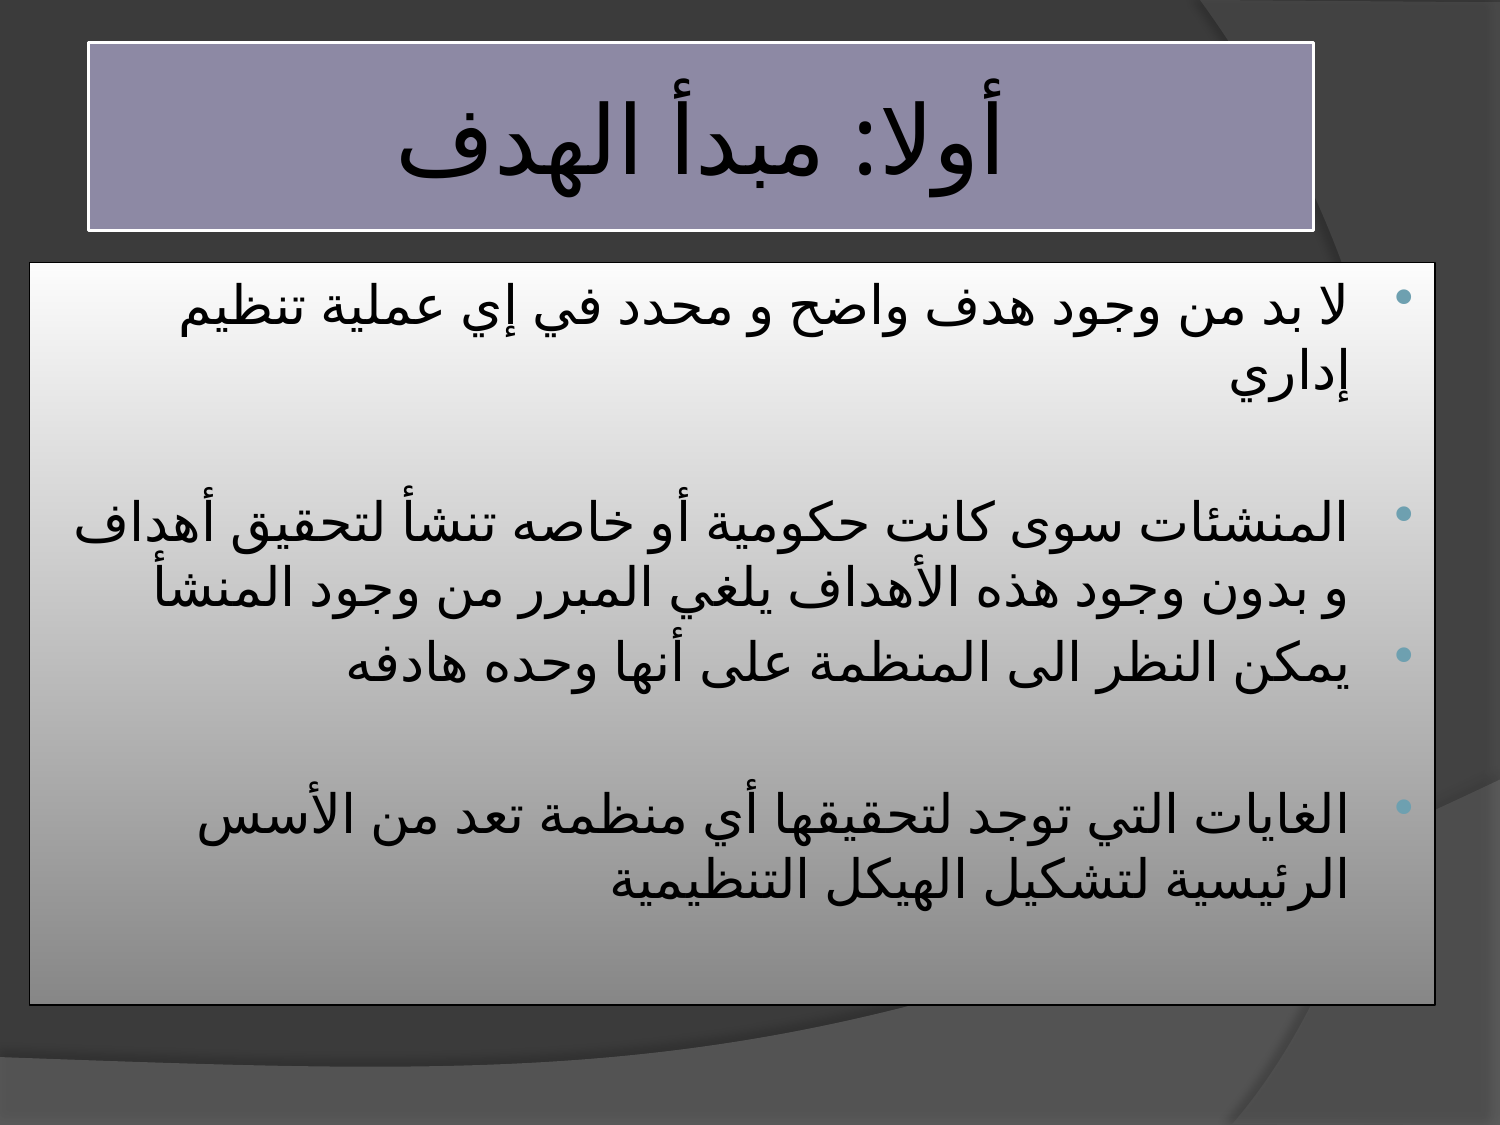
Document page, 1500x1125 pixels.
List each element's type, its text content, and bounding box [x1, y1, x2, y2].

title أولا: مبدأ الهدف [87, 41, 1315, 232]
list لا بد من وجود هدف واضح و محدد في إي عملية تنظيم إداري المنشئات سوى كانت حكومية أو خاصه تنشأ لتحقيق أهداف و بدون وجود هذه الأهداف يلغي المبرر من وجود المنشأ يمكن النظر الى المنظمة على أنها وحده هادفه الغايات التي توجد لتحقيقها أي منظمة تعد من الأسس الرئيسية لتشكيل الهيكل التنظيمية [29, 262, 1436, 1006]
